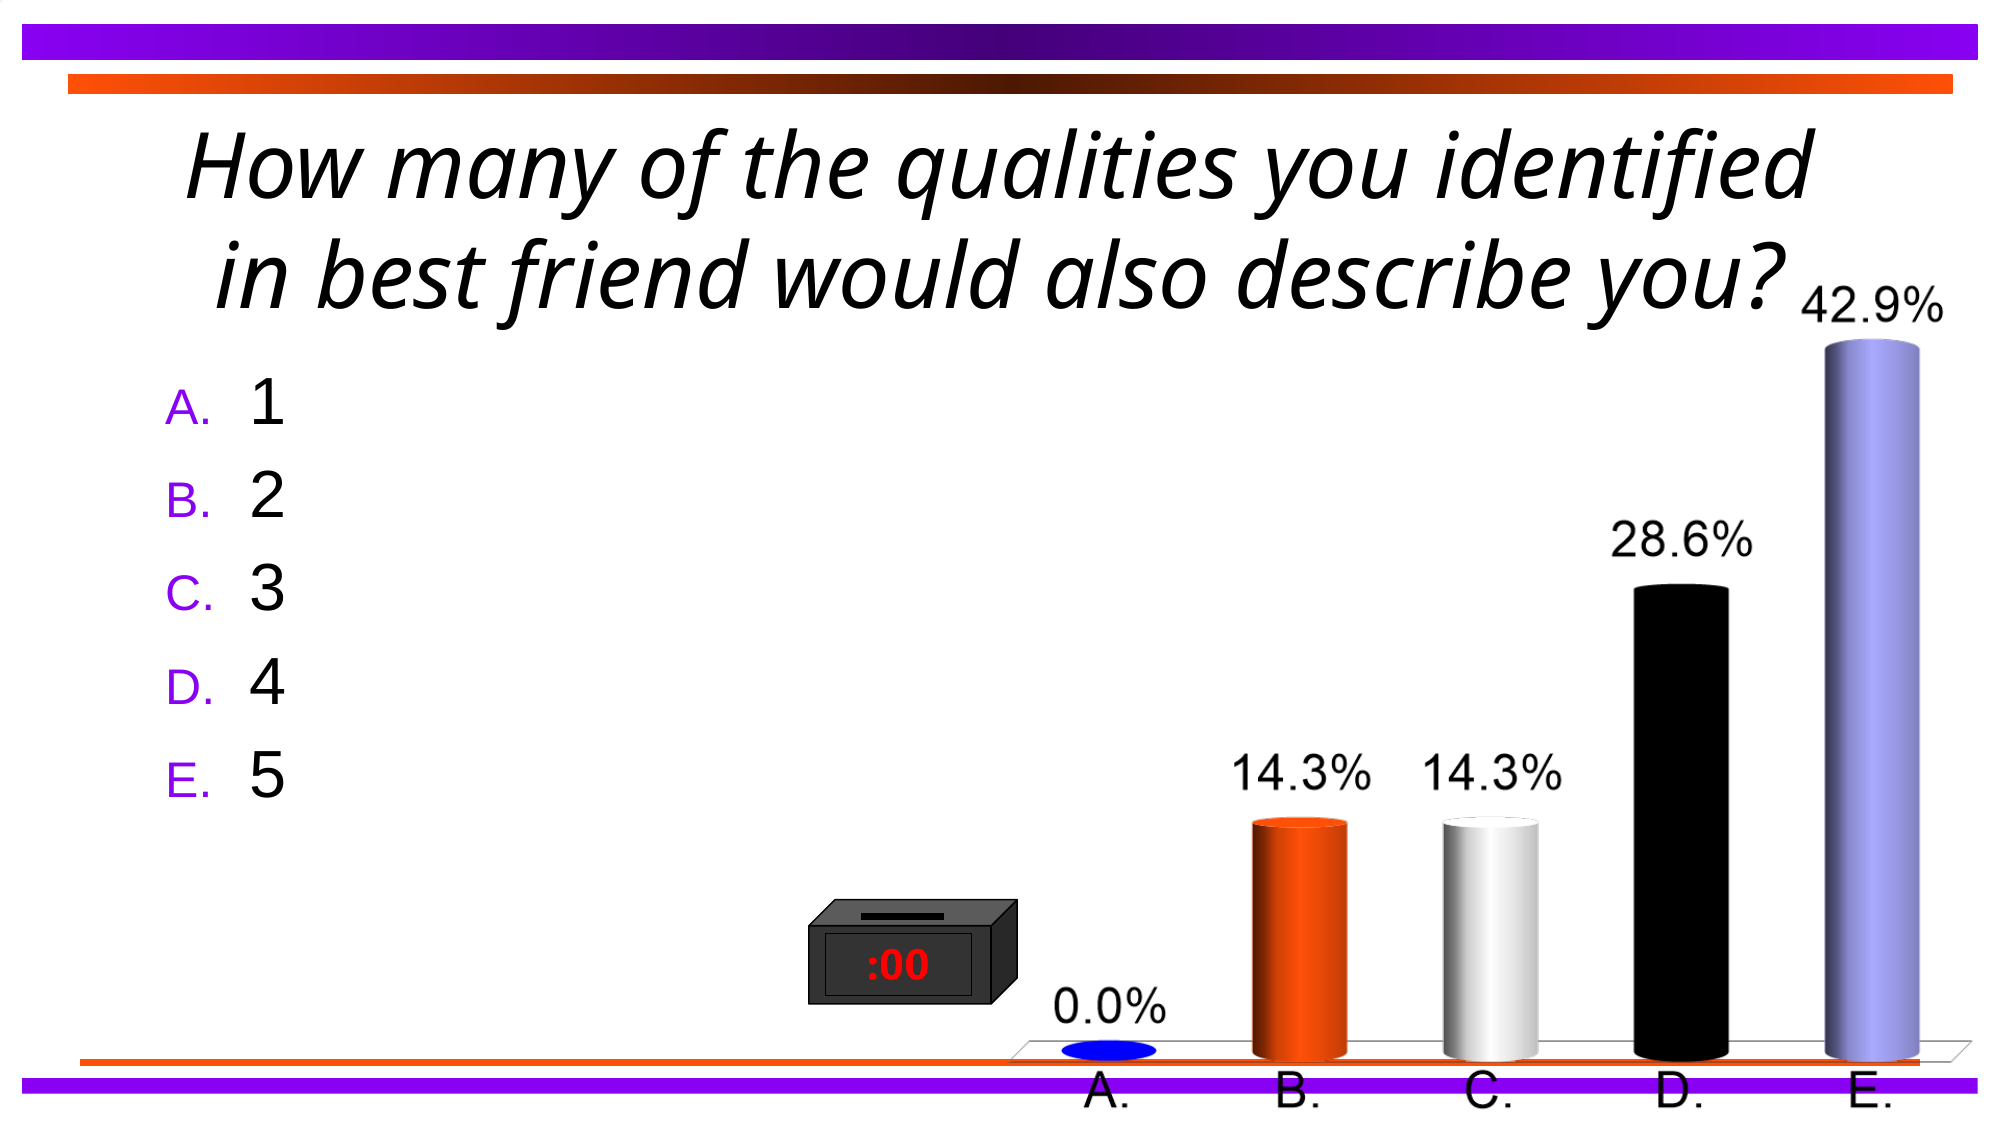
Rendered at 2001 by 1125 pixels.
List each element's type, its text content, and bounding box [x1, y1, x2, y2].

list 1 2 3 4 5 [150, 350, 1000, 1025]
text_box [989, 281, 1990, 1125]
title How many of the qualities you identified in best friend would also describe you? [150, 121, 1850, 313]
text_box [808, 899, 1018, 1005]
